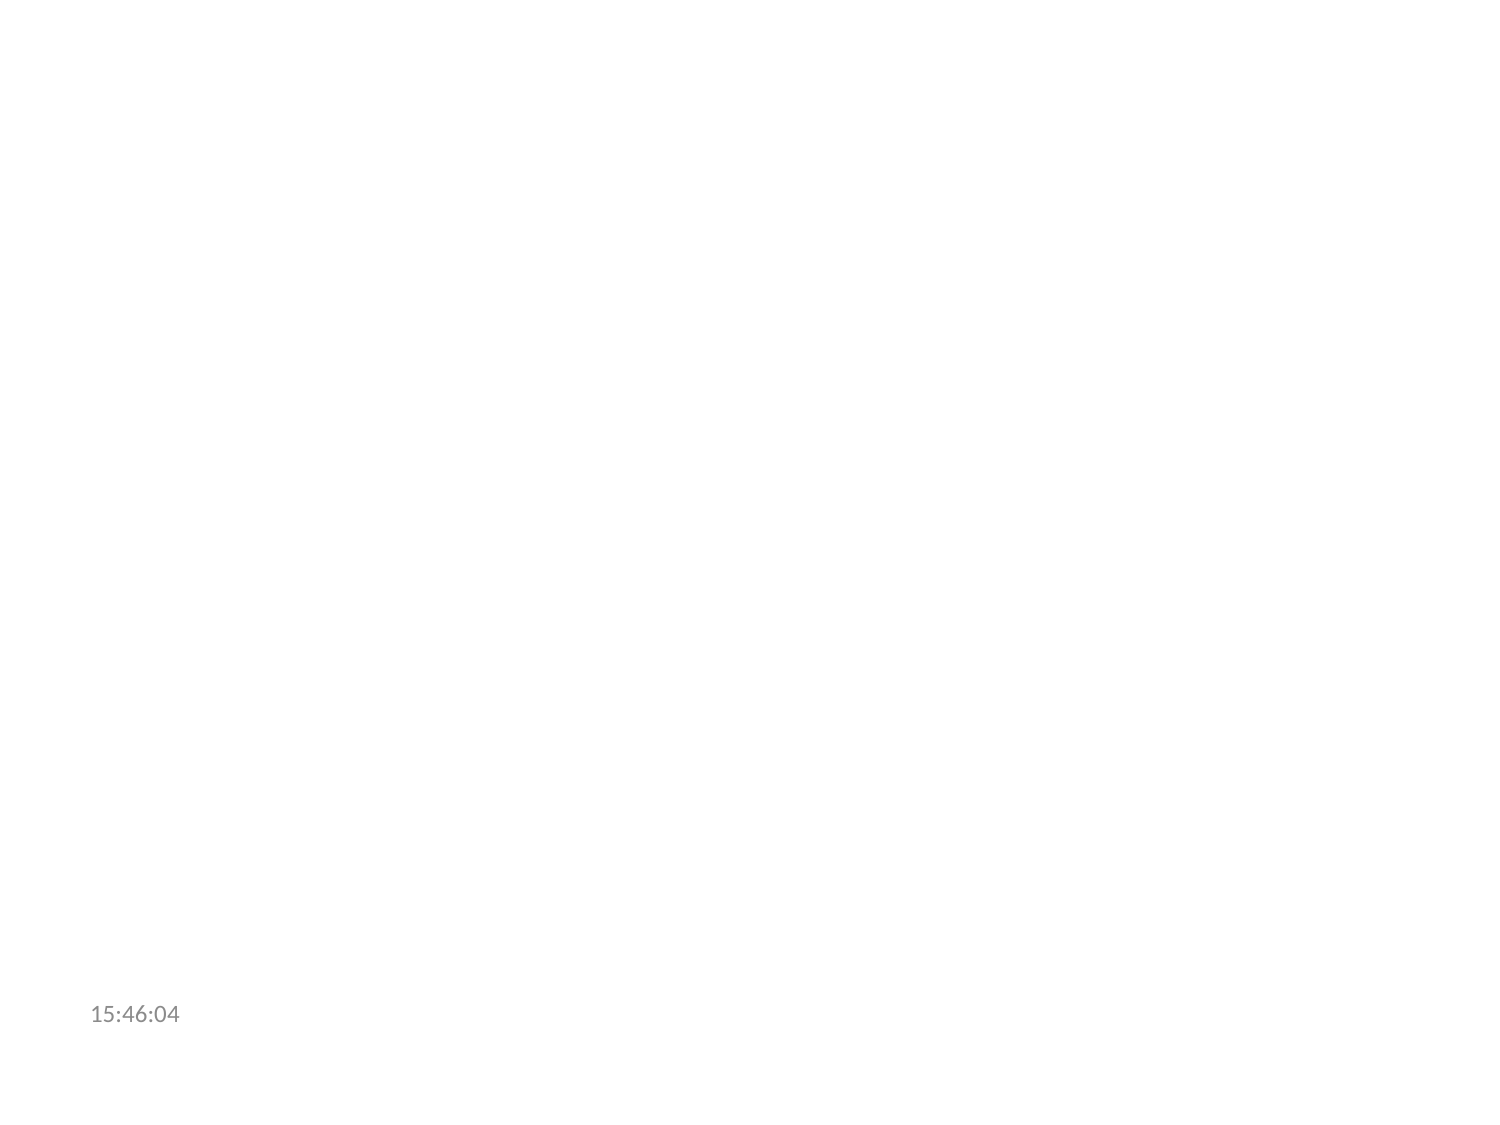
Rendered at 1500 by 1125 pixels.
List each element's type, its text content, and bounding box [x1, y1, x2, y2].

text_box 15:35:09 [75, 982, 425, 1043]
